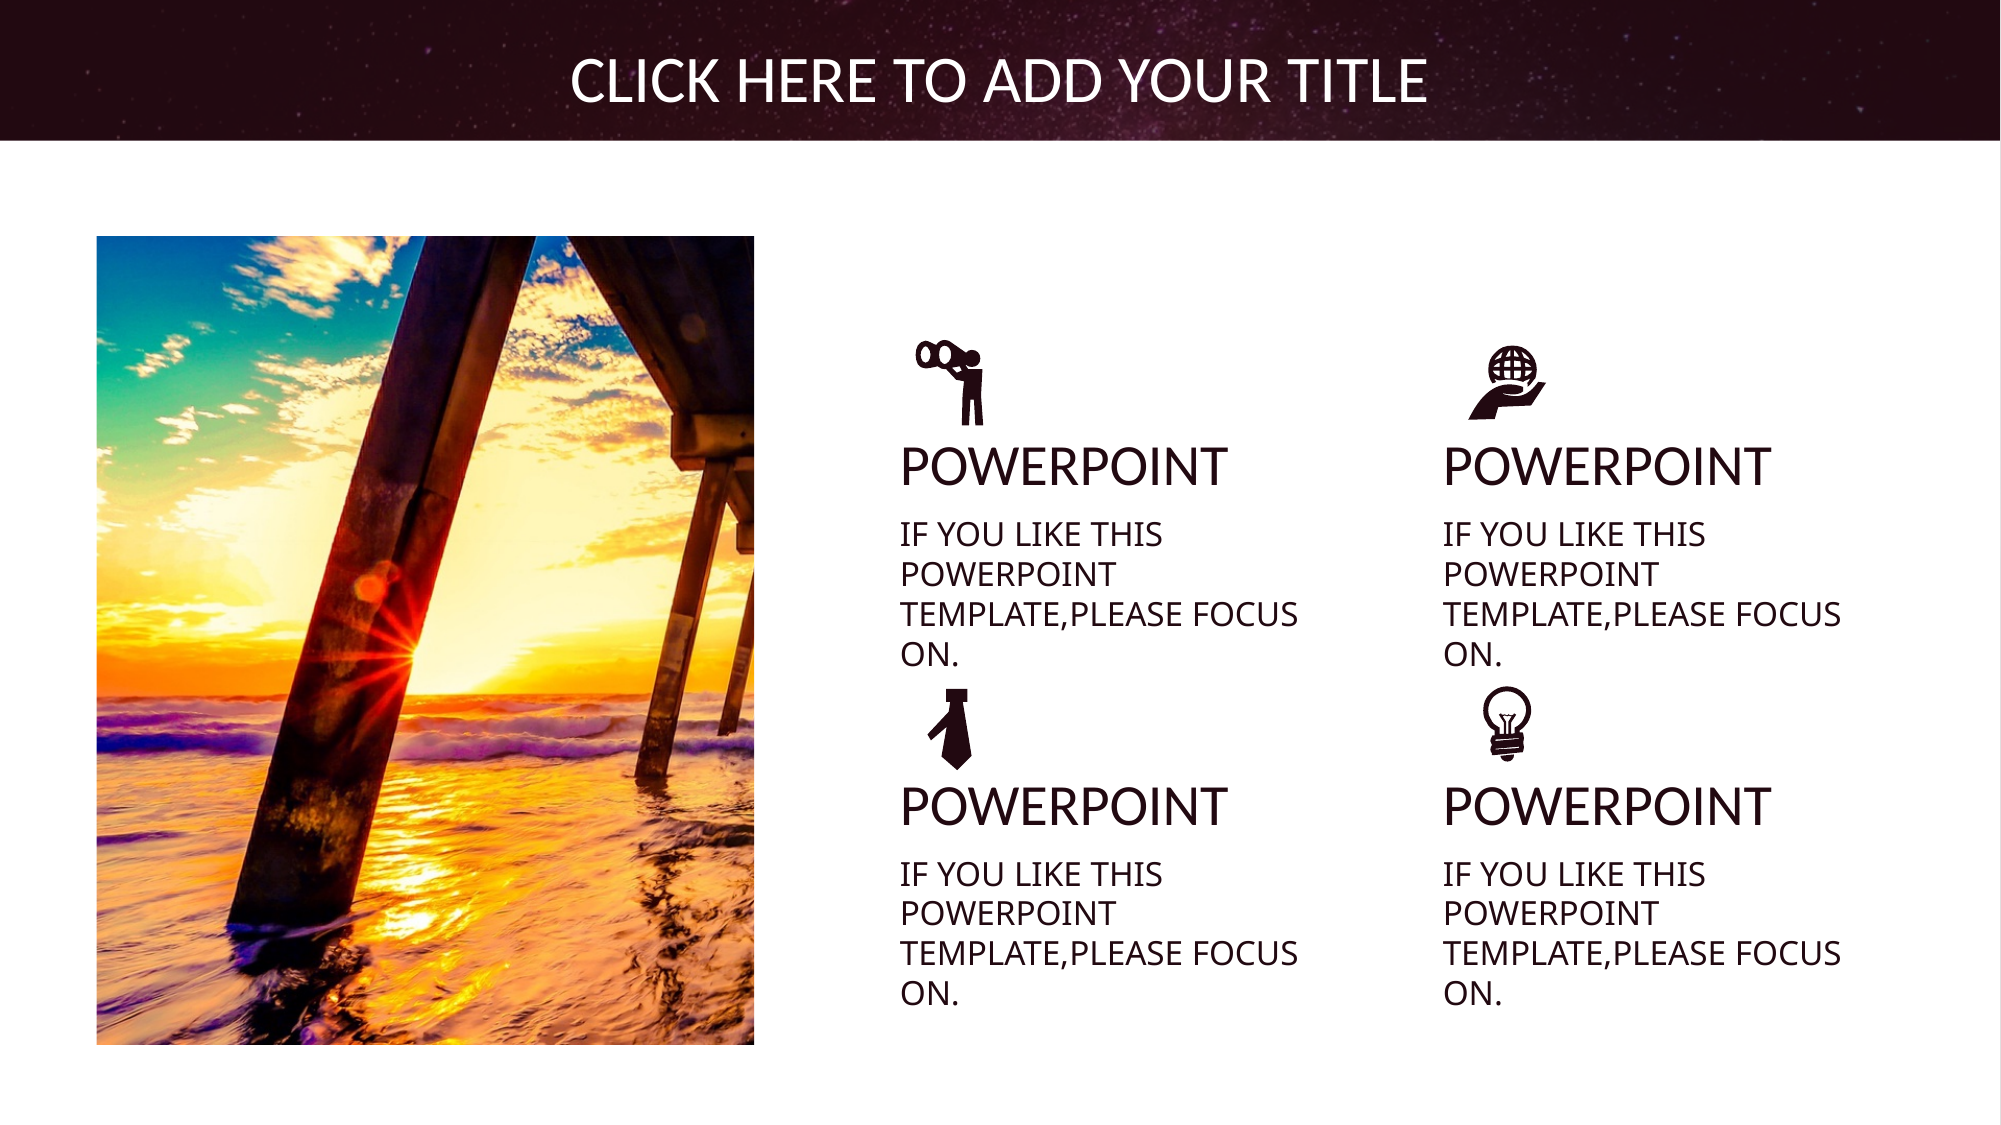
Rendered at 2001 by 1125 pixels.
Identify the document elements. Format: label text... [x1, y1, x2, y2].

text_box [885, 759, 1376, 942]
text_box [1488, 345, 1537, 387]
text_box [1428, 759, 1919, 942]
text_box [885, 420, 1376, 602]
text_box CLICK HERE TO ADD YOUR TITLE [516, 28, 1484, 123]
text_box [1428, 420, 1919, 602]
text_box [1483, 686, 1532, 759]
text_box [915, 339, 983, 420]
picture [96, 236, 755, 1045]
text_box [927, 688, 972, 759]
text_box [1468, 381, 1547, 420]
